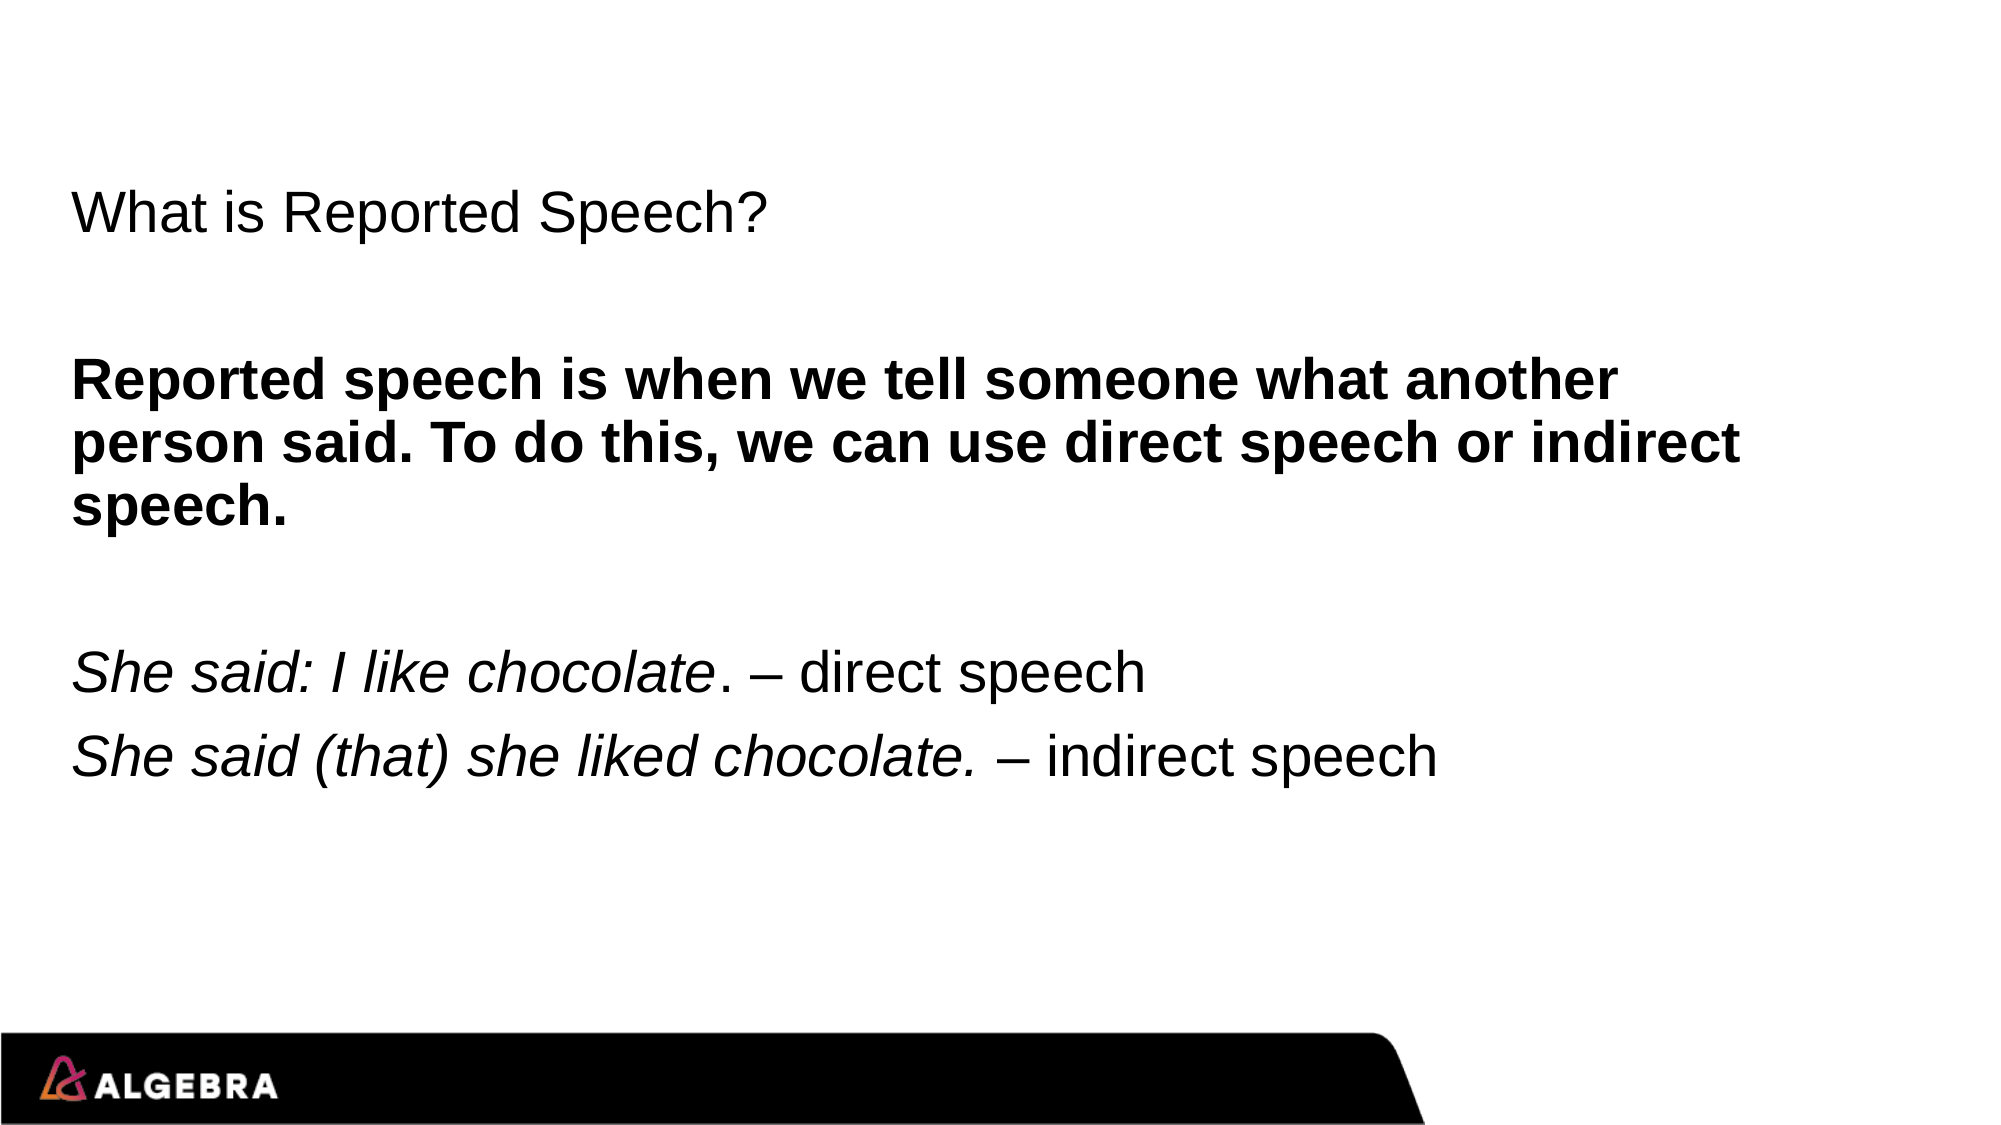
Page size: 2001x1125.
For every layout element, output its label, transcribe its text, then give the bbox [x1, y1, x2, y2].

picture [0, 1032, 1425, 1125]
list What is Reported Speech? Reported speech is when we tell someone what another person said. To do this, we can use direct speech or indirect speech. She said: I like chocolate. – direct speech She said (that) she liked chocolate. – indirect speech [56, 174, 1776, 881]
